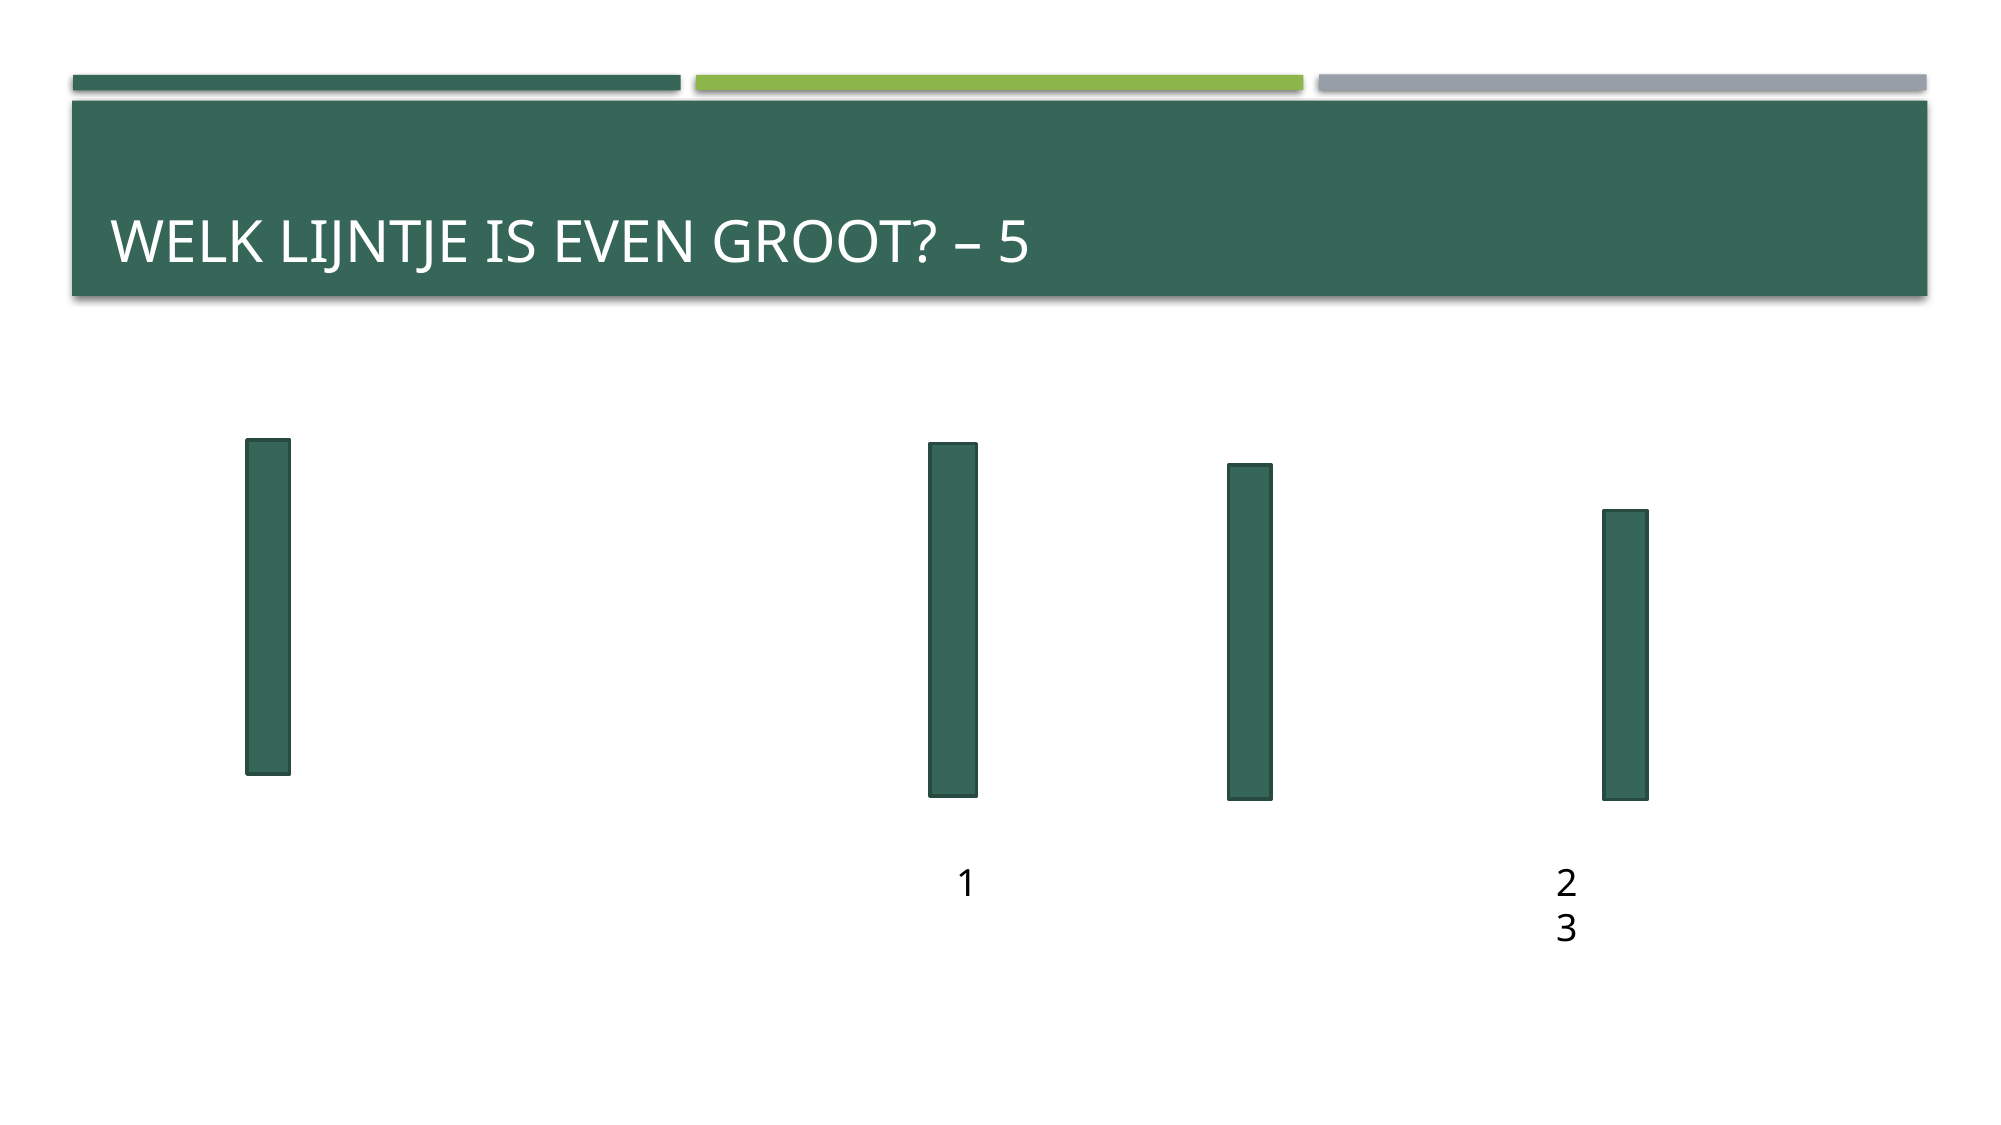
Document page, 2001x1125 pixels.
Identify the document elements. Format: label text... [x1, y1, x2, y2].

text_box [1227, 463, 1273, 801]
text_box [928, 442, 978, 798]
text_box 1 2 3 [941, 851, 1781, 957]
title Welk lijntje is even groot? – 5 [95, 115, 1905, 282]
text_box [245, 438, 291, 776]
text_box [1602, 509, 1649, 801]
